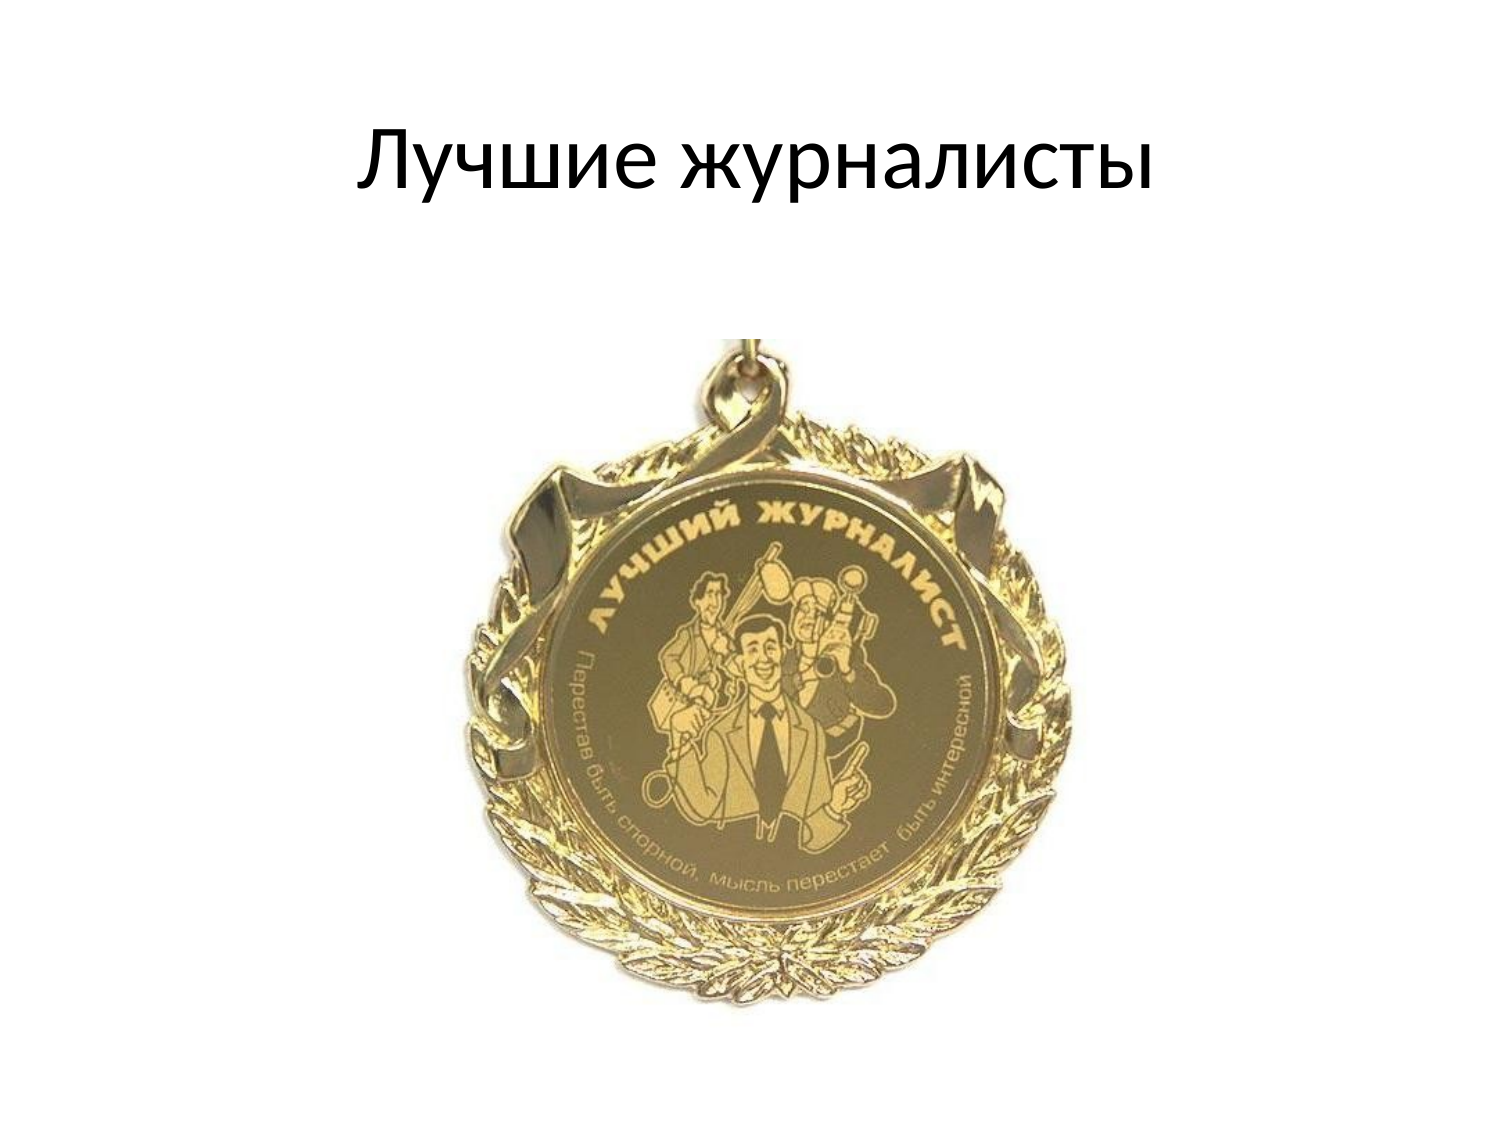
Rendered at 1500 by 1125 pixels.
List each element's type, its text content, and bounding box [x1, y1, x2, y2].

picture [421, 339, 1114, 1032]
title Лучшие журналисты [82, 58, 1432, 247]
